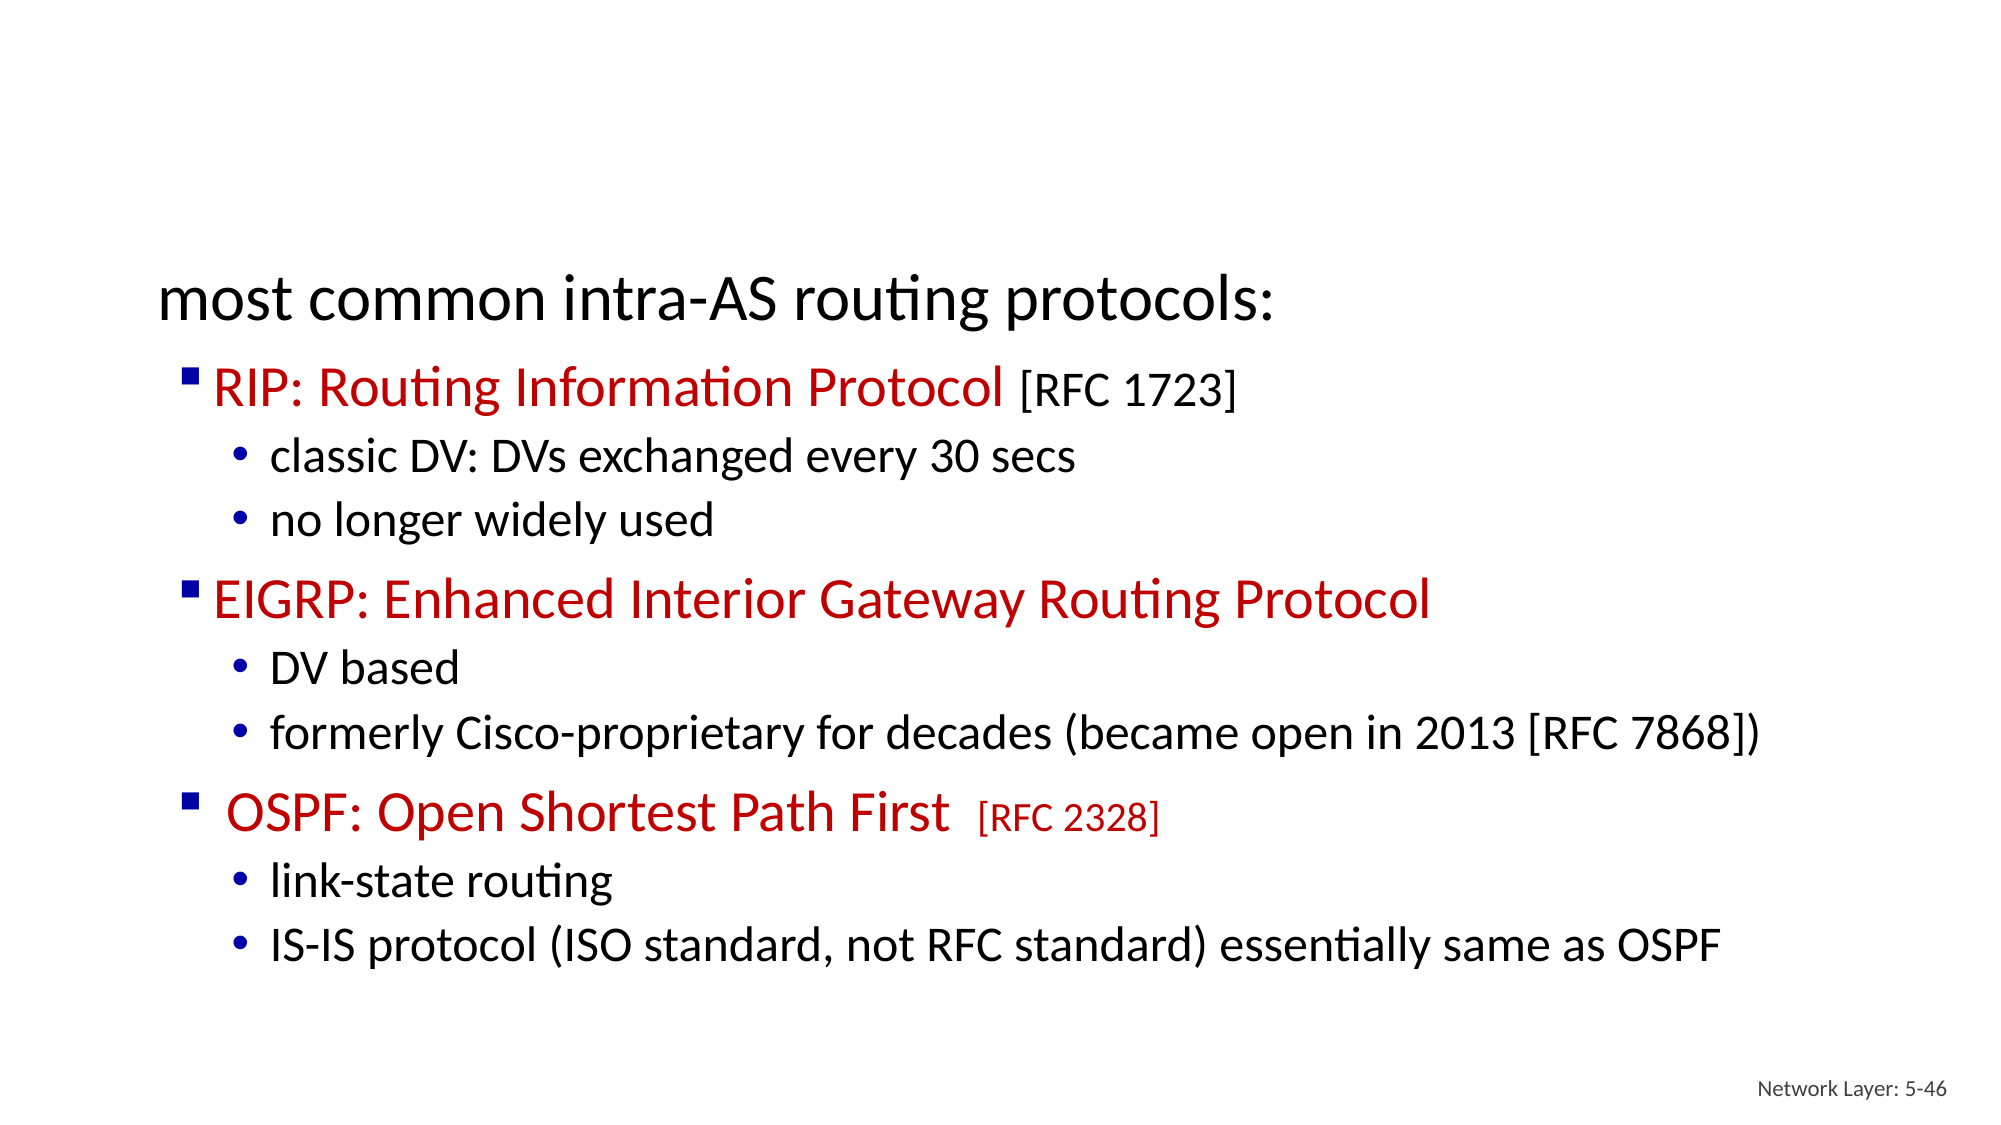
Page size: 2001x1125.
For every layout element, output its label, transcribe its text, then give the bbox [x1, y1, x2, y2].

slide_number Network Layer: 5-46 [1512, 1056, 1963, 1117]
text_box most common intra-AS routing protocols: RIP: Routing Information Protocol [RFC 1723] classic DV: DVs exchanged every 30 secs no longer widely used EIGRP: Enhanced Interior Gateway Routing Protocol DV based formerly Cisco-proprietary for decades (became open in 2013 [RFC 7868]) OSPF: Open Shortest Path First [RFC 2328] link-state routing IS-IS protocol (ISO standard, not RFC standard) essentially same as OSPF [140, 255, 1936, 1038]
